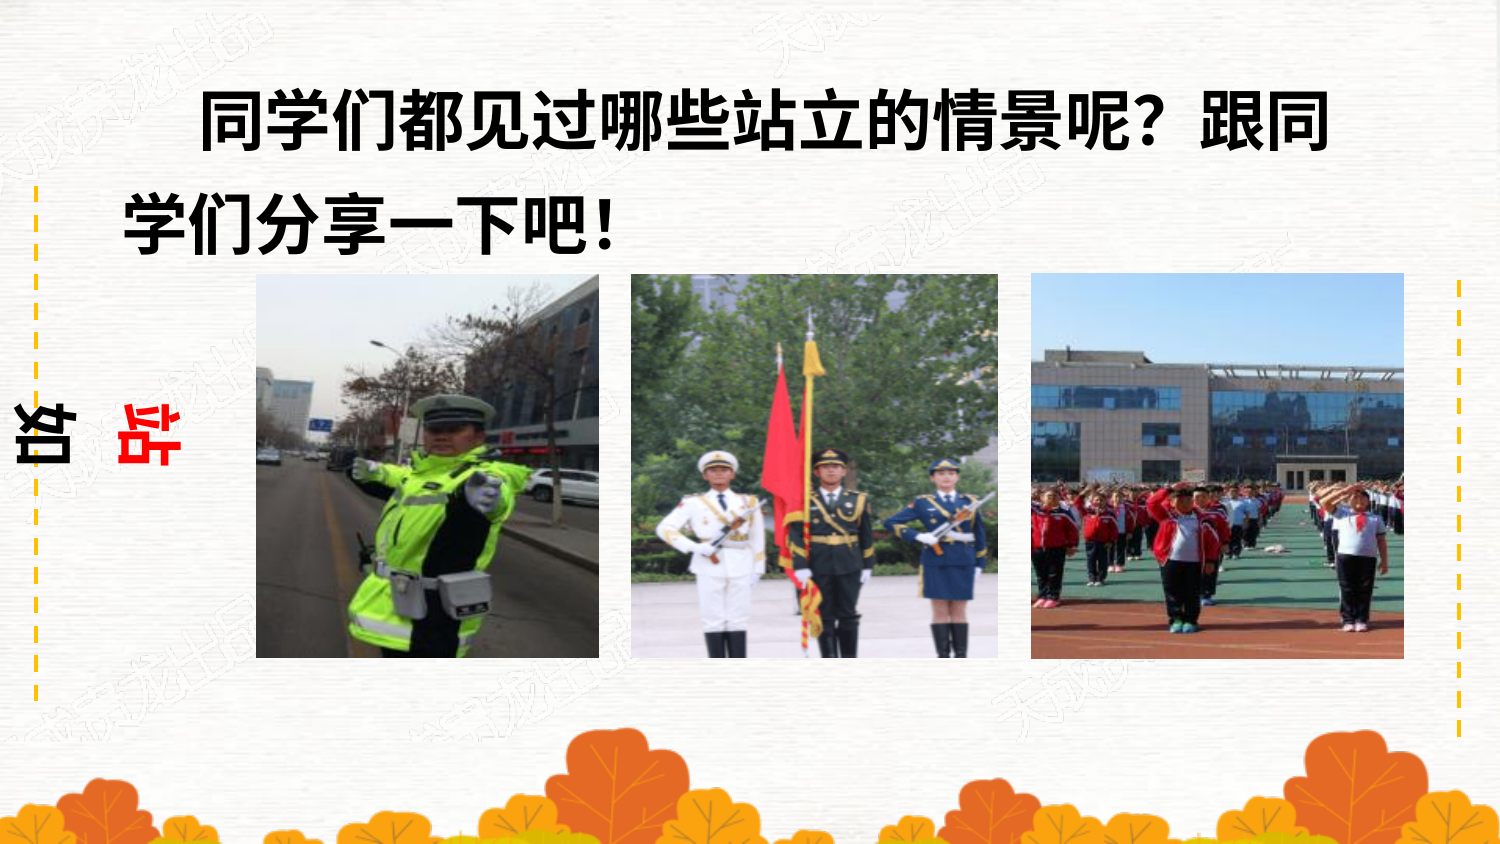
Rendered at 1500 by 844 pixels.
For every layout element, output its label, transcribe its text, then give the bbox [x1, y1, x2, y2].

text_box 同学们都见过哪些站立的情景呢？跟同学们分享一下吧！ [106, 47, 1371, 271]
picture [0, 0, 1500, 844]
text_box 站如松 [0, 386, 223, 546]
